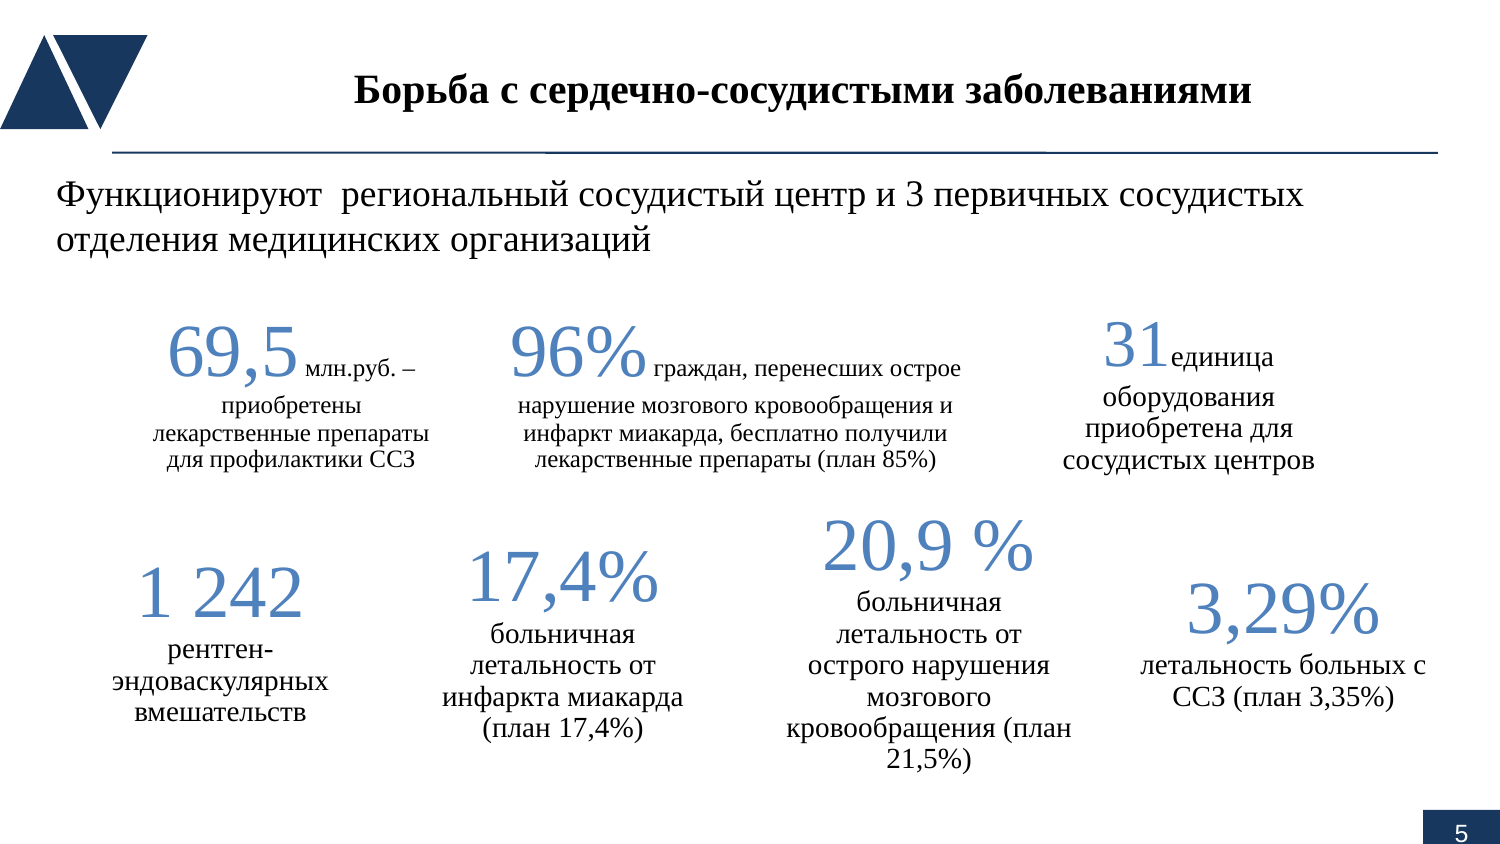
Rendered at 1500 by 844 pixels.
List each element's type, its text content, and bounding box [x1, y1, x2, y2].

text_box [51, 32, 135, 82]
text_box Борьба с сердечно-сосудистыми заболеваниями [135, 0, 1471, 174]
text_box 5 [1423, 809, 1500, 844]
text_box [29, 197, 1471, 824]
text_box [0, 33, 74, 132]
text_box Функционируют региональный сосудистый центр и 3 первичных сосудистых отделения медицинских организаций [41, 161, 1447, 195]
title [74, 33, 1426, 161]
